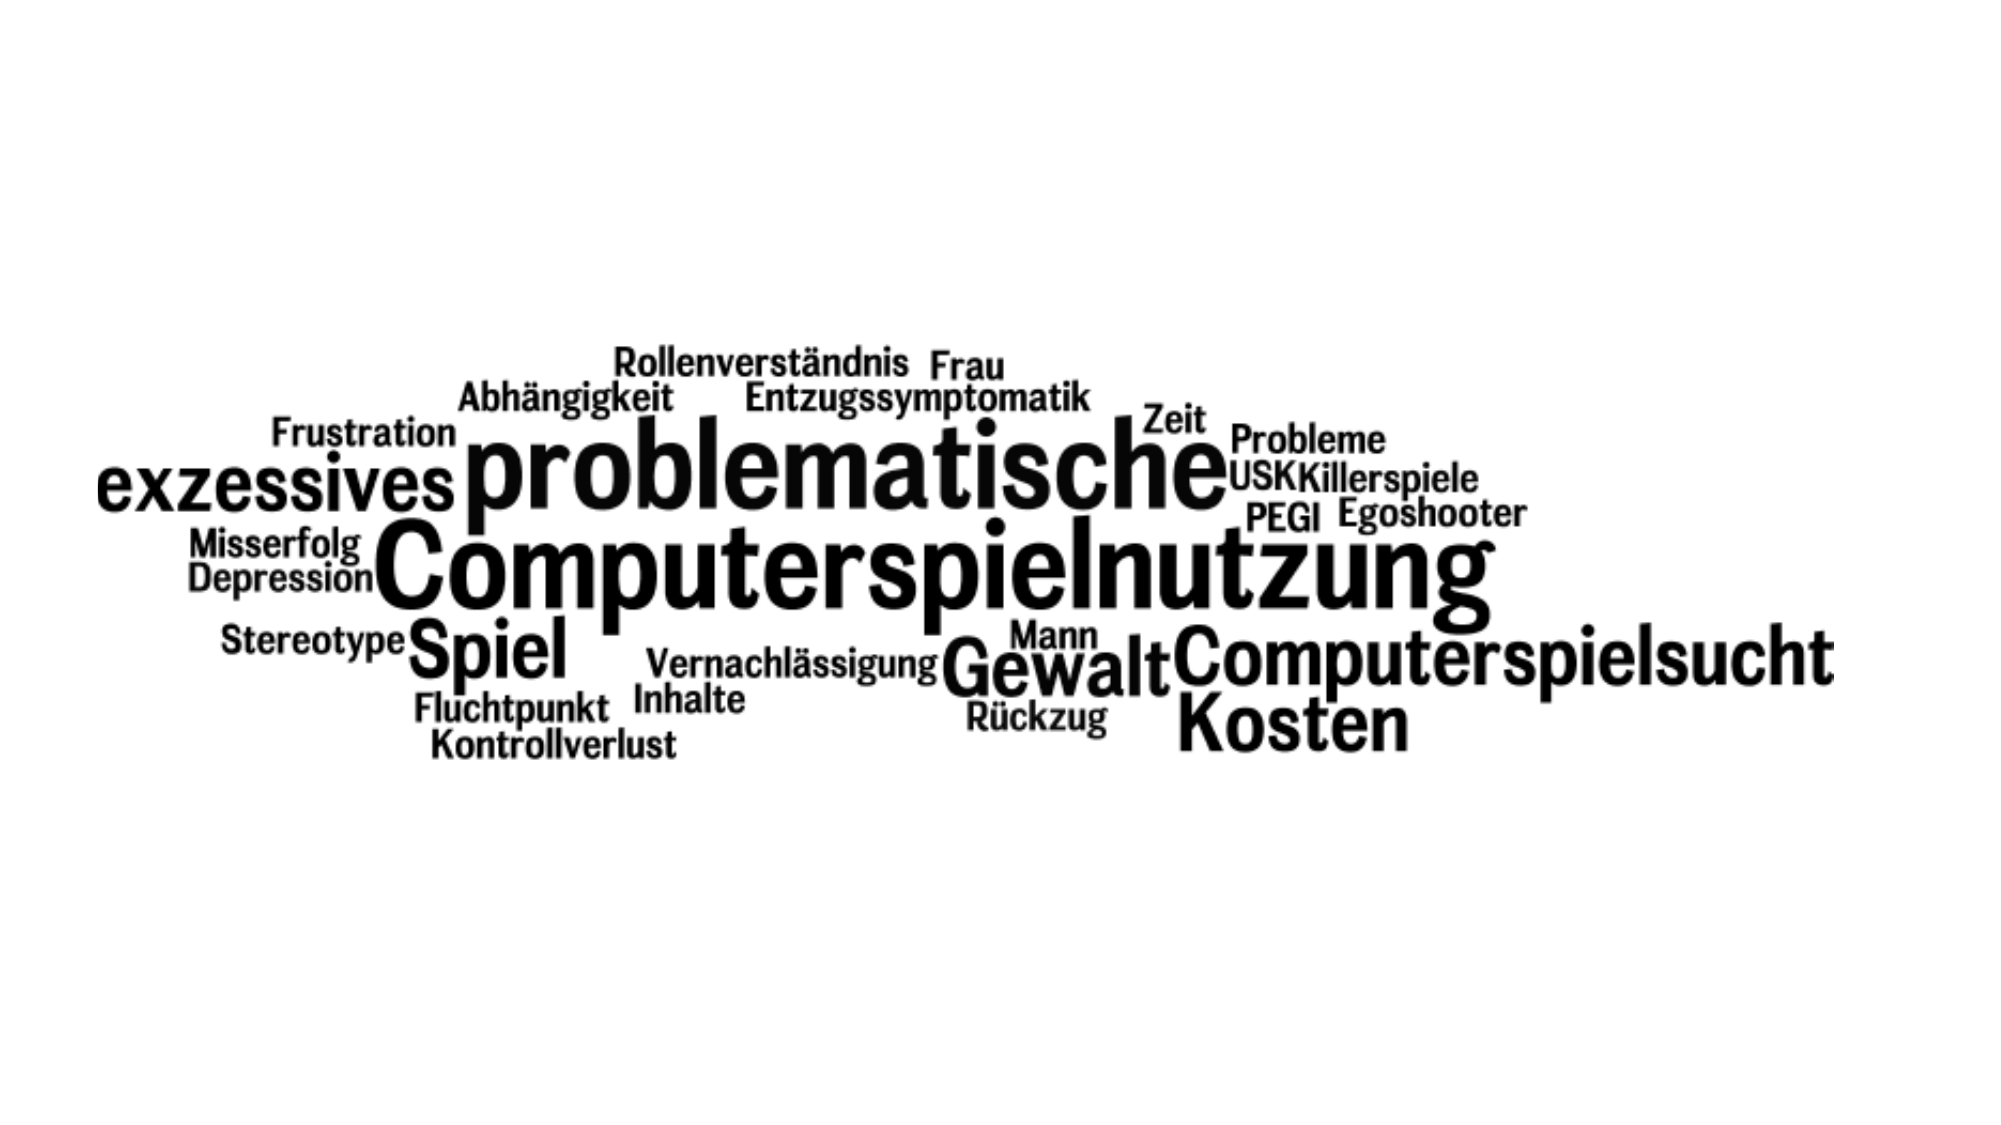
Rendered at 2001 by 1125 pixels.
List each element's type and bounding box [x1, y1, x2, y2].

picture [97, 258, 1903, 866]
